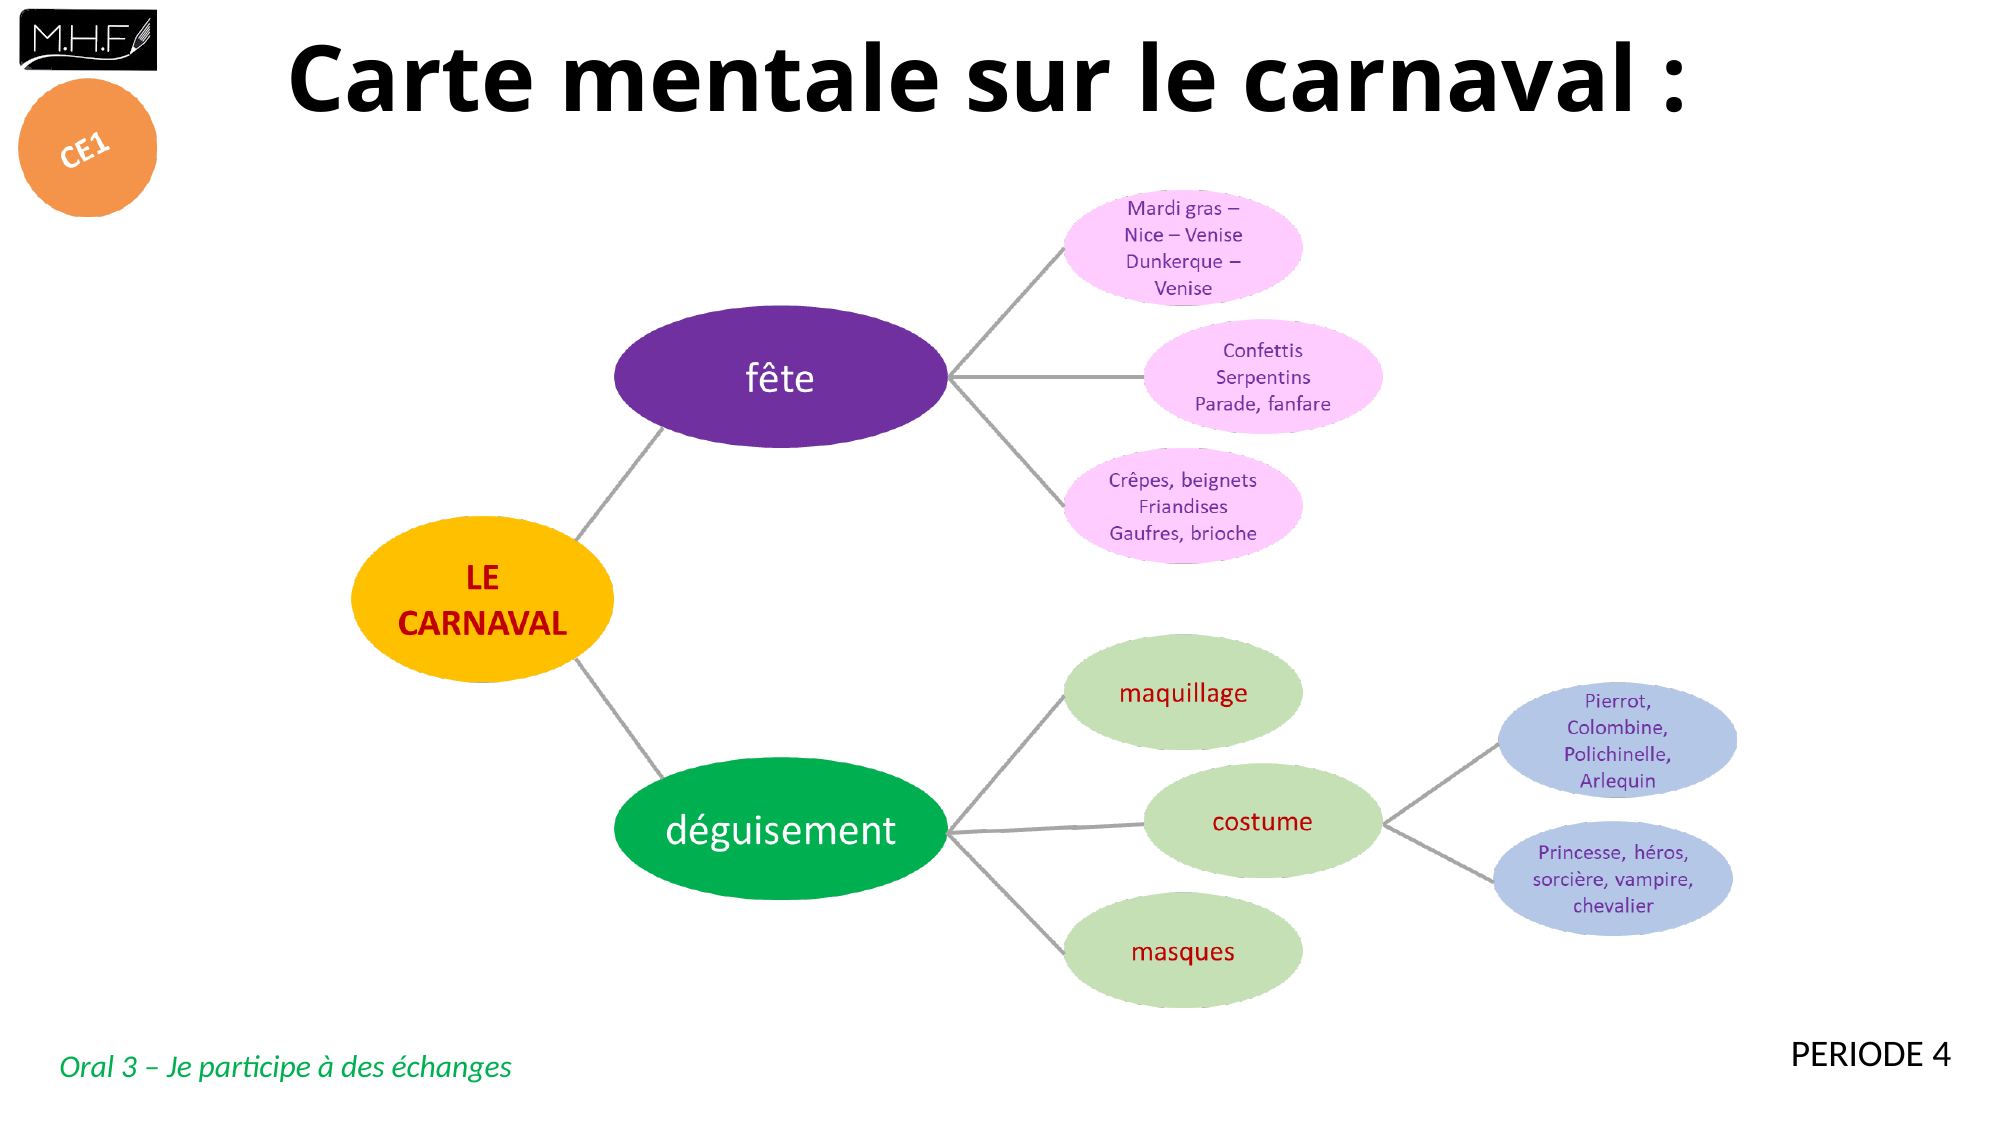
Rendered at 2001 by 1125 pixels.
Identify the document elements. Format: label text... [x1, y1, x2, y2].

title Carte mentale sur le carnaval : [271, 7, 1818, 156]
picture [351, 187, 1737, 1008]
text_box PERIODE 4 [1362, 1021, 1967, 1082]
picture [18, 78, 157, 218]
text_box Oral 3 – Je participe à des échanges [44, 1038, 1346, 1092]
picture [16, 7, 157, 74]
